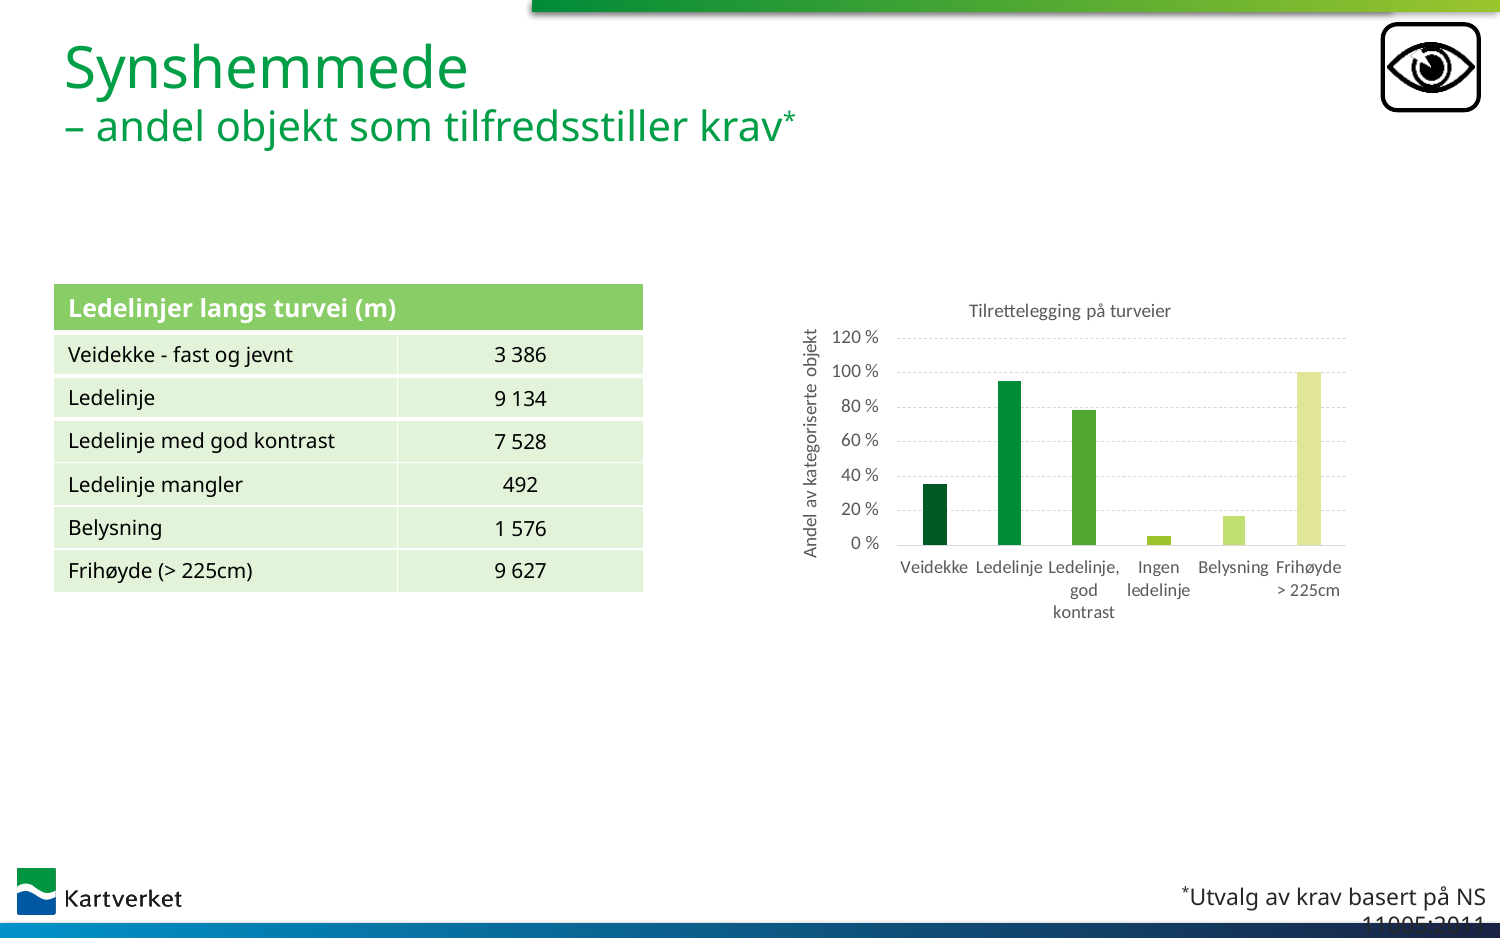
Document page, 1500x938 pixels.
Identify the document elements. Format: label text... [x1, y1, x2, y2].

table_cell Veidekke - fast og jevnt [54, 335, 397, 374]
table_cell 3 386 [398, 335, 643, 374]
table_cell 492 [398, 463, 643, 505]
table_cell 9 134 [398, 378, 643, 417]
table_cell 9 627 [398, 550, 643, 592]
table_cell Frihøyde (> 225cm) [54, 550, 397, 592]
table_cell 7 528 [398, 421, 643, 462]
table_cell Ledelinje mangler [54, 463, 397, 505]
table_cell 1 576 [398, 507, 643, 548]
table_cell Ledelinje [54, 378, 397, 417]
table_cell Ledelinje med god kontrast [54, 421, 397, 462]
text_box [1382, 24, 1480, 111]
table_header Ledelinjer langs turvei (m) [54, 284, 643, 330]
picture [791, 291, 1349, 630]
text_box *Utvalg av krav basert på NS 11005:2011 [1068, 873, 1500, 938]
text_box Synshemmede – andel objekt som tilfredsstiller krav* [49, 24, 1431, 158]
table_cell Belysning [54, 507, 397, 548]
